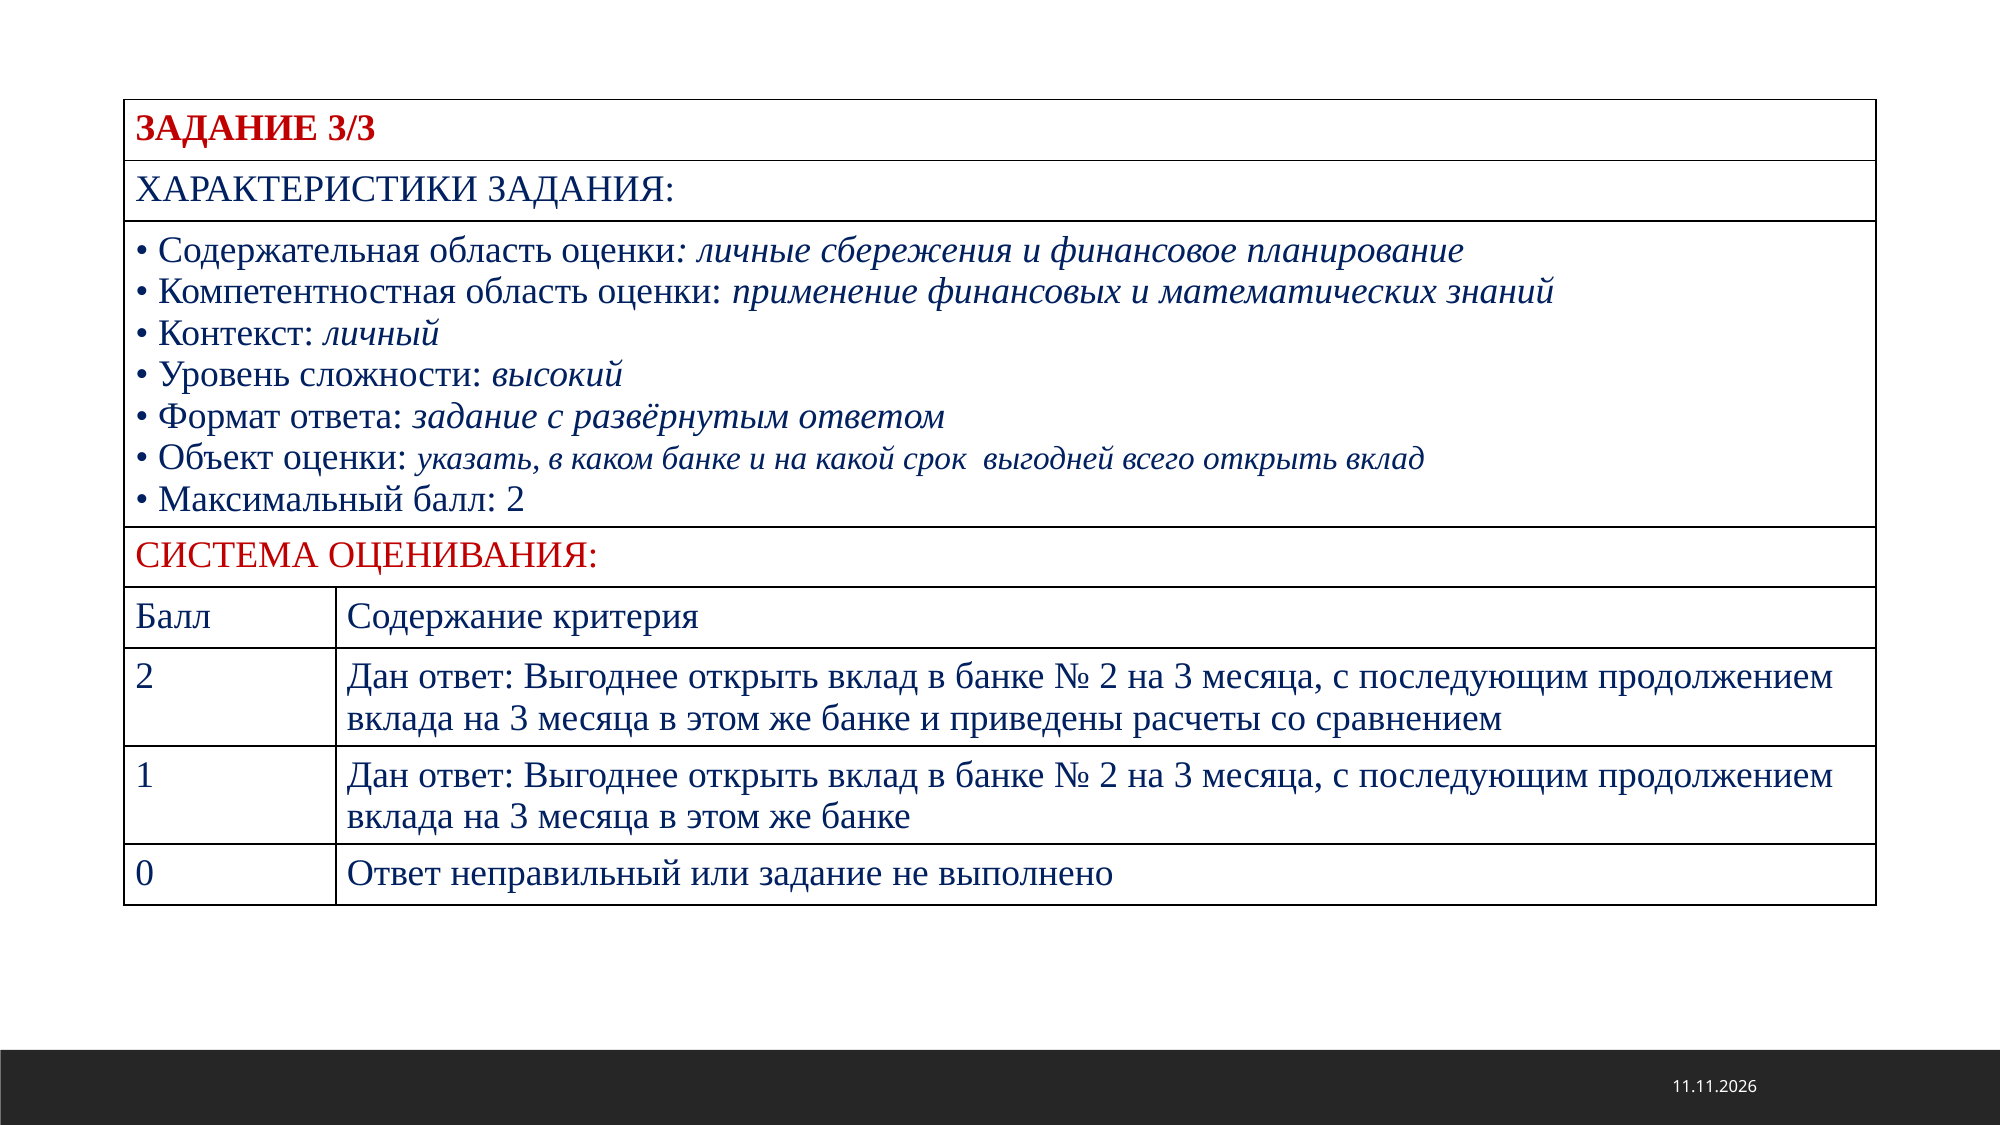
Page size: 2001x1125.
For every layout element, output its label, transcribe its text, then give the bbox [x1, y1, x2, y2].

table_cell ХАРАКТЕРИСТИКИ ЗАДАНИЯ: [125, 161, 1875, 220]
table_header ЗАДАНИЕ 3/3 [125, 100, 1875, 160]
table_cell 2 [125, 649, 335, 745]
table_cell 1 [125, 747, 335, 843]
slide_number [1348, 1057, 1773, 1118]
table_cell • Содержательная область оценки: личные сбережения и финансовое планирование • Компетентностная область оценки: применение финансовых и математических знаний • Контекст: личный • Уровень сложности: высокий • Формат ответа: задание с развёрнутым ответом • Объект оценки: указать, в каком банке и на какой срок выгодней всего открыть вклад • Максимальный балл: 2 [125, 222, 1875, 526]
table_cell 0 [125, 845, 335, 904]
table_cell Дан ответ: Выгоднее открыть вклад в банке № 2 на 3 месяца, с последующим продолжением вклада на 3 месяца в этом же банке [337, 747, 1875, 843]
table_cell Ответ неправильный или задание не выполнено [337, 845, 1875, 904]
table_cell Дан ответ: Выгоднее открыть вклад в банке № 2 на 3 месяца, с последующим продолжением вклада на 3 месяца в этом же банке и приведены расчеты со сравнением [337, 649, 1875, 745]
table_cell Балл [125, 588, 335, 647]
table_cell Содержание критерия [337, 588, 1875, 647]
table_cell СИСТЕМА ОЦЕНИВАНИЯ: [125, 528, 1875, 586]
